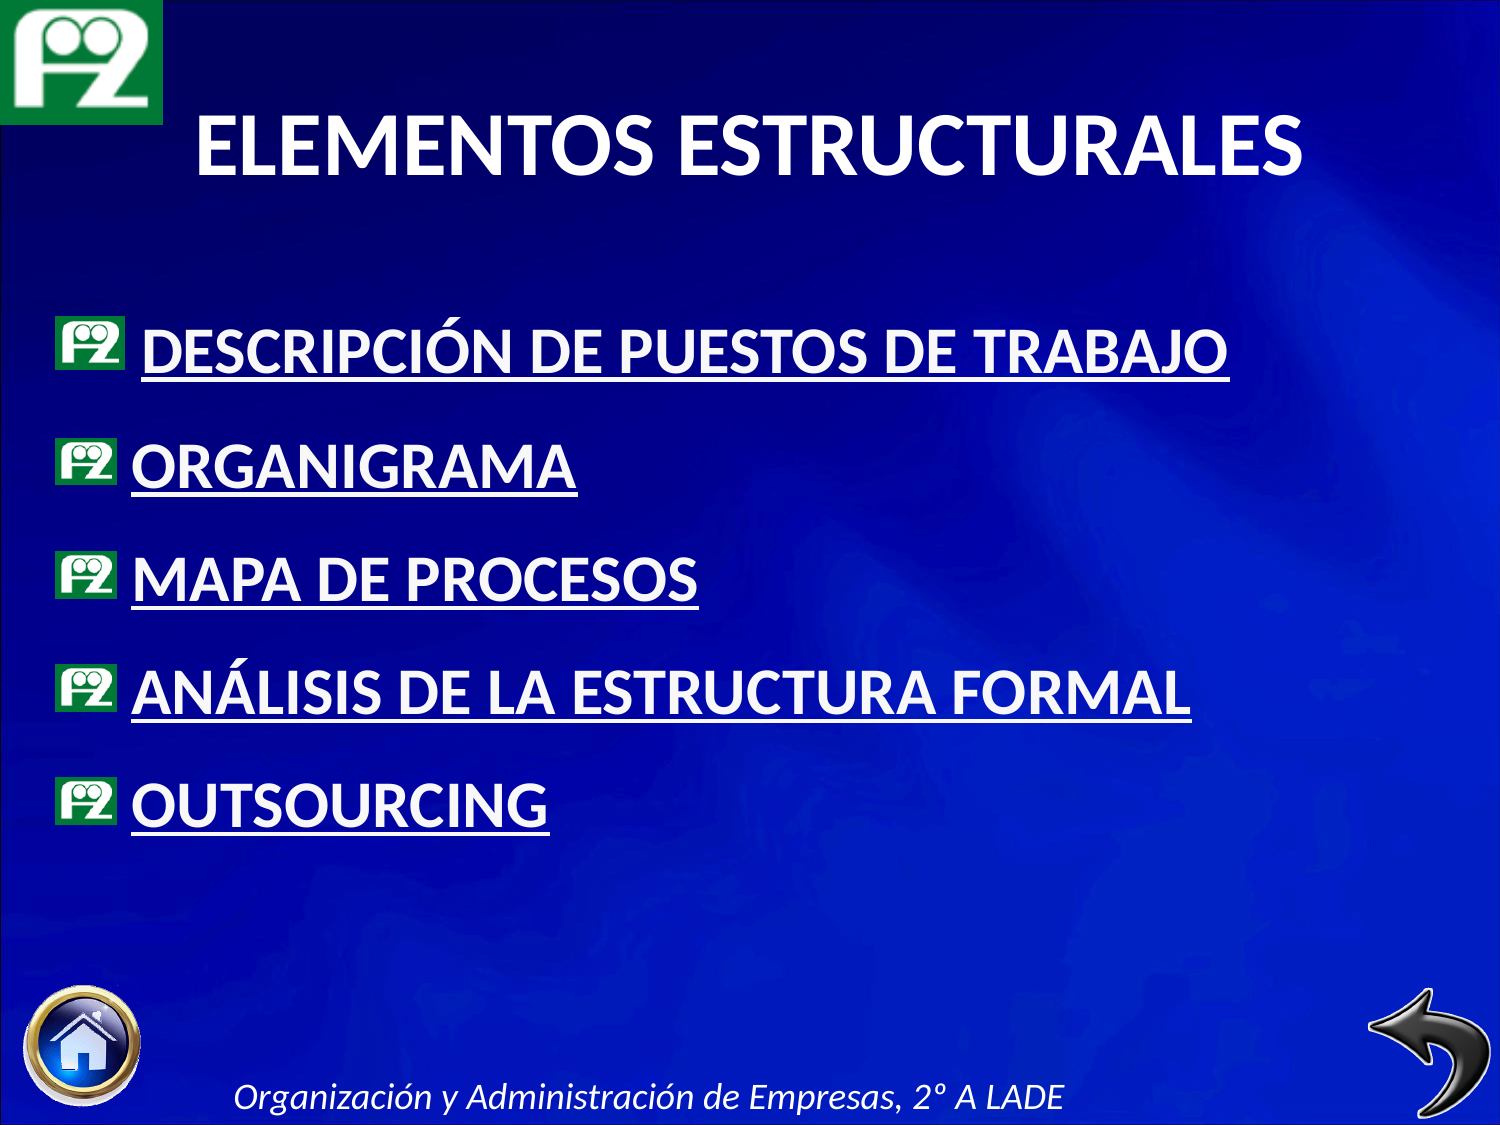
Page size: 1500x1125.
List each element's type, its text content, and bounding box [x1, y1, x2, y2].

text_box DESCRIPCIÓN DE PUESTOS DE TRABAJO ORGANIGRAMA MAPA DE PROCESOS ANÁLISIS DE LA ESTRUCTURA FORMAL OUTSOURCING [41, 290, 1459, 849]
picture [0, 0, 1500, 1125]
title ELEMENTOS ESTRUCTURALES [74, 44, 1426, 233]
text_box Organización y Administración de Empresas, 2º A LADE [218, 1064, 1199, 1125]
